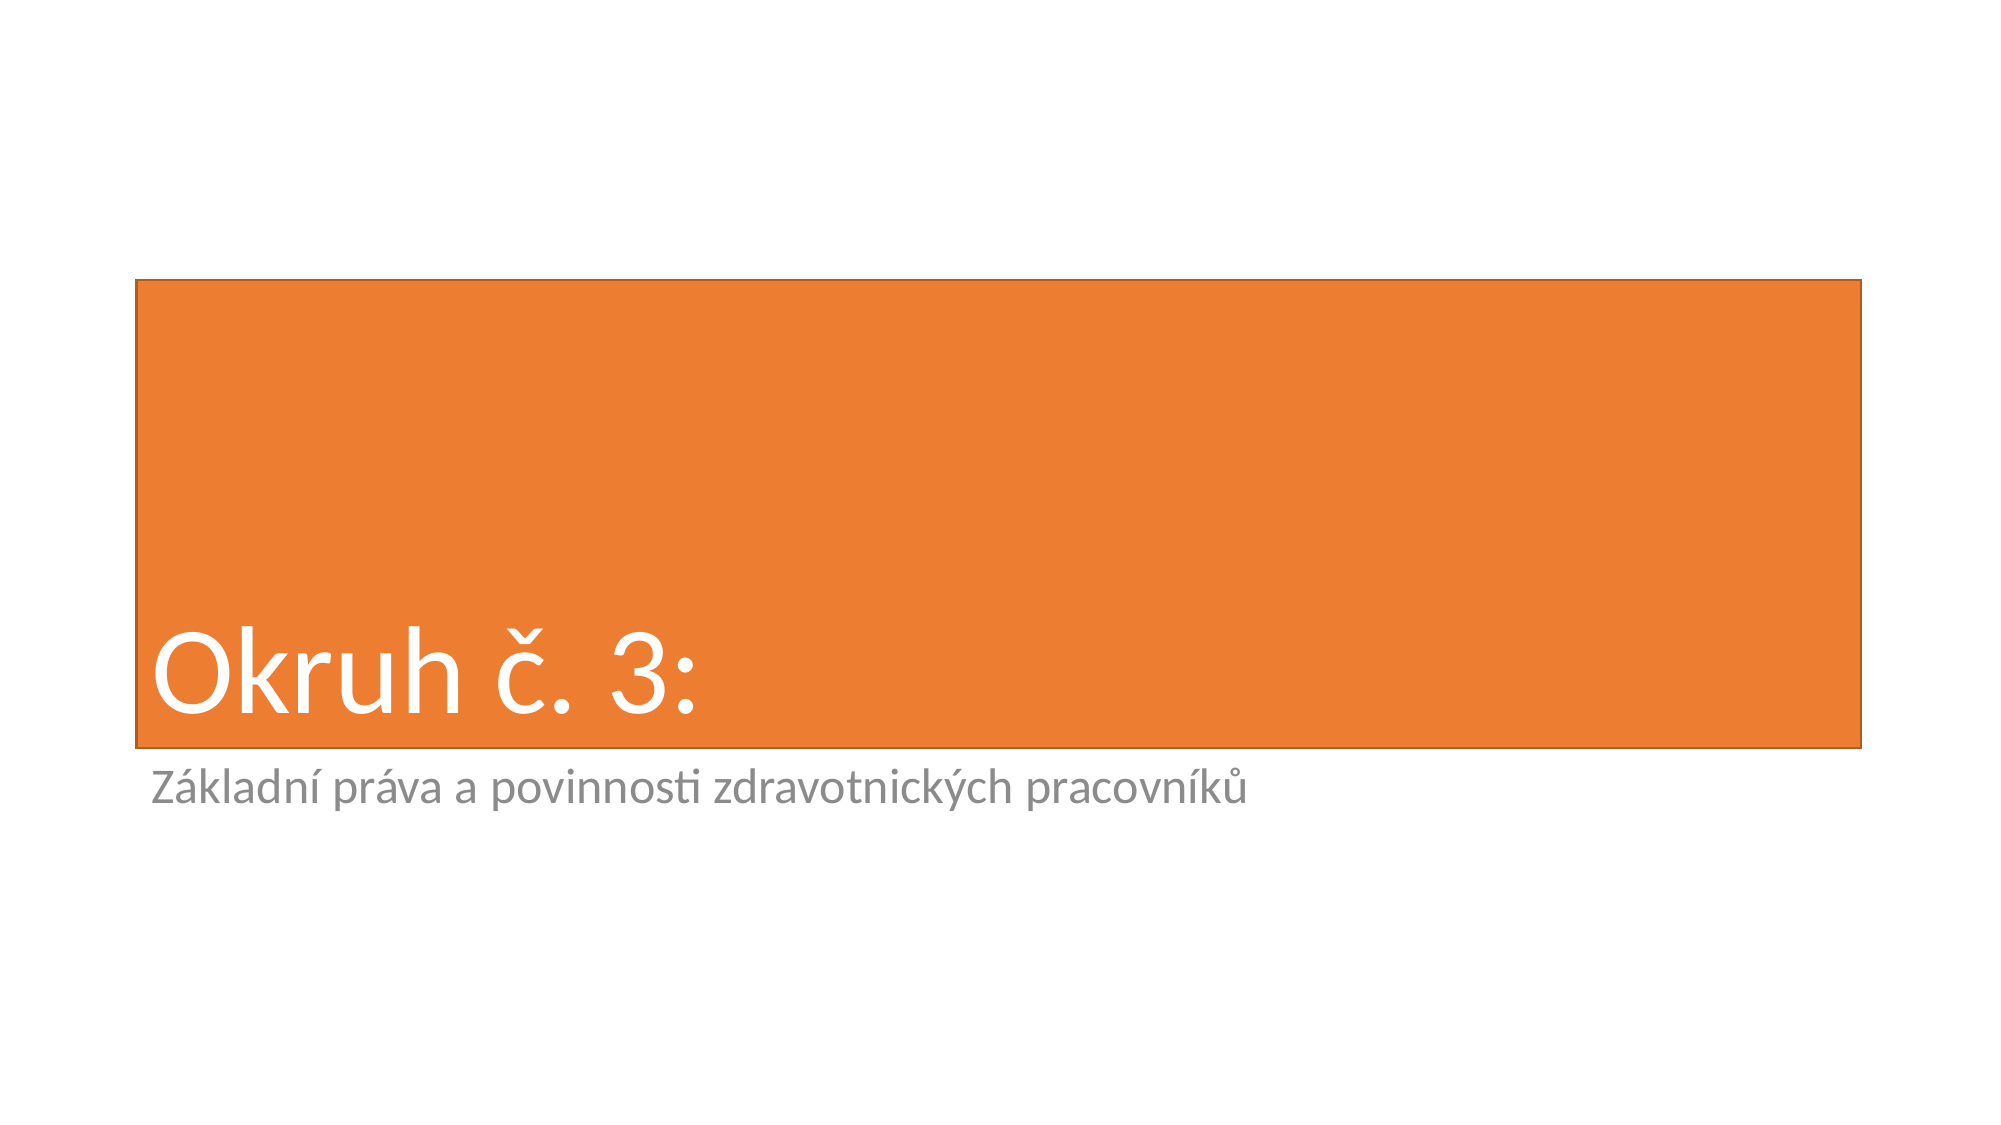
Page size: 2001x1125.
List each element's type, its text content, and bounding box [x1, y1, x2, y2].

list Základní práva a povinnosti zdravotnických pracovníků [136, 752, 1862, 999]
title Okruh č. 3: [135, 279, 1862, 749]
